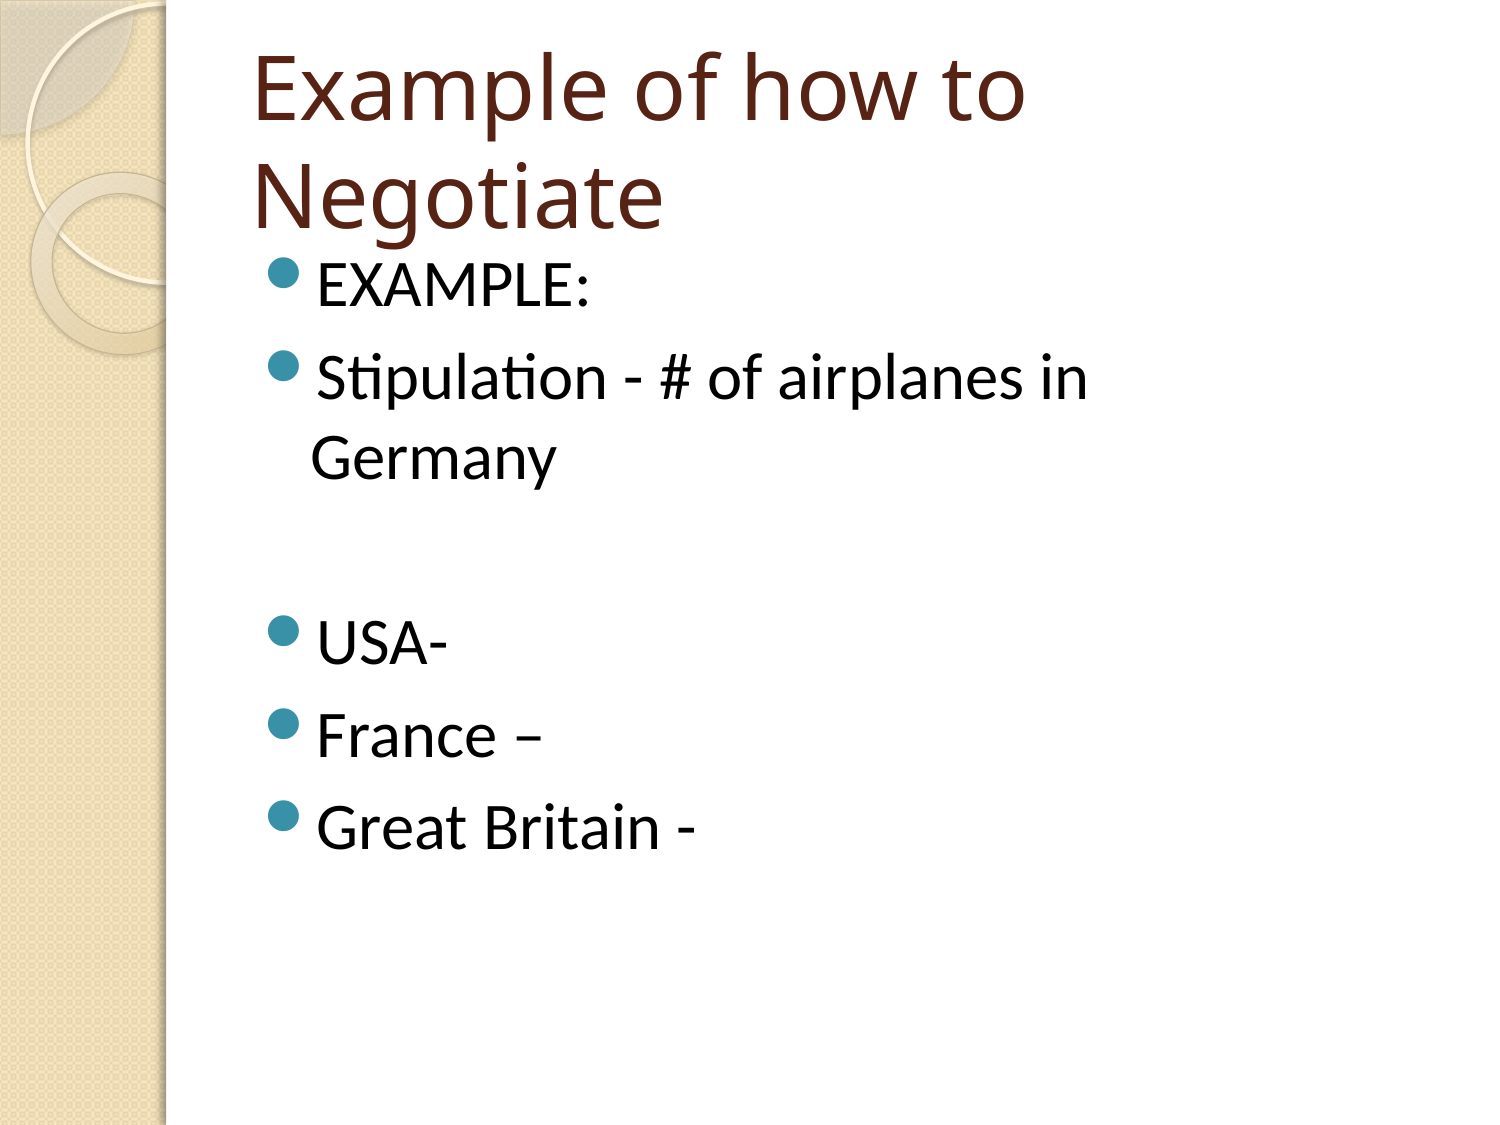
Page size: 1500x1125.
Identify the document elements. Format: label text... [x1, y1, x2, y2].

text_box EXAMPLE: Stipulation - # of airplanes in Germany USA- France – Great Britain - [235, 232, 1347, 1011]
title Example of how to Negotiate [235, 45, 1466, 233]
